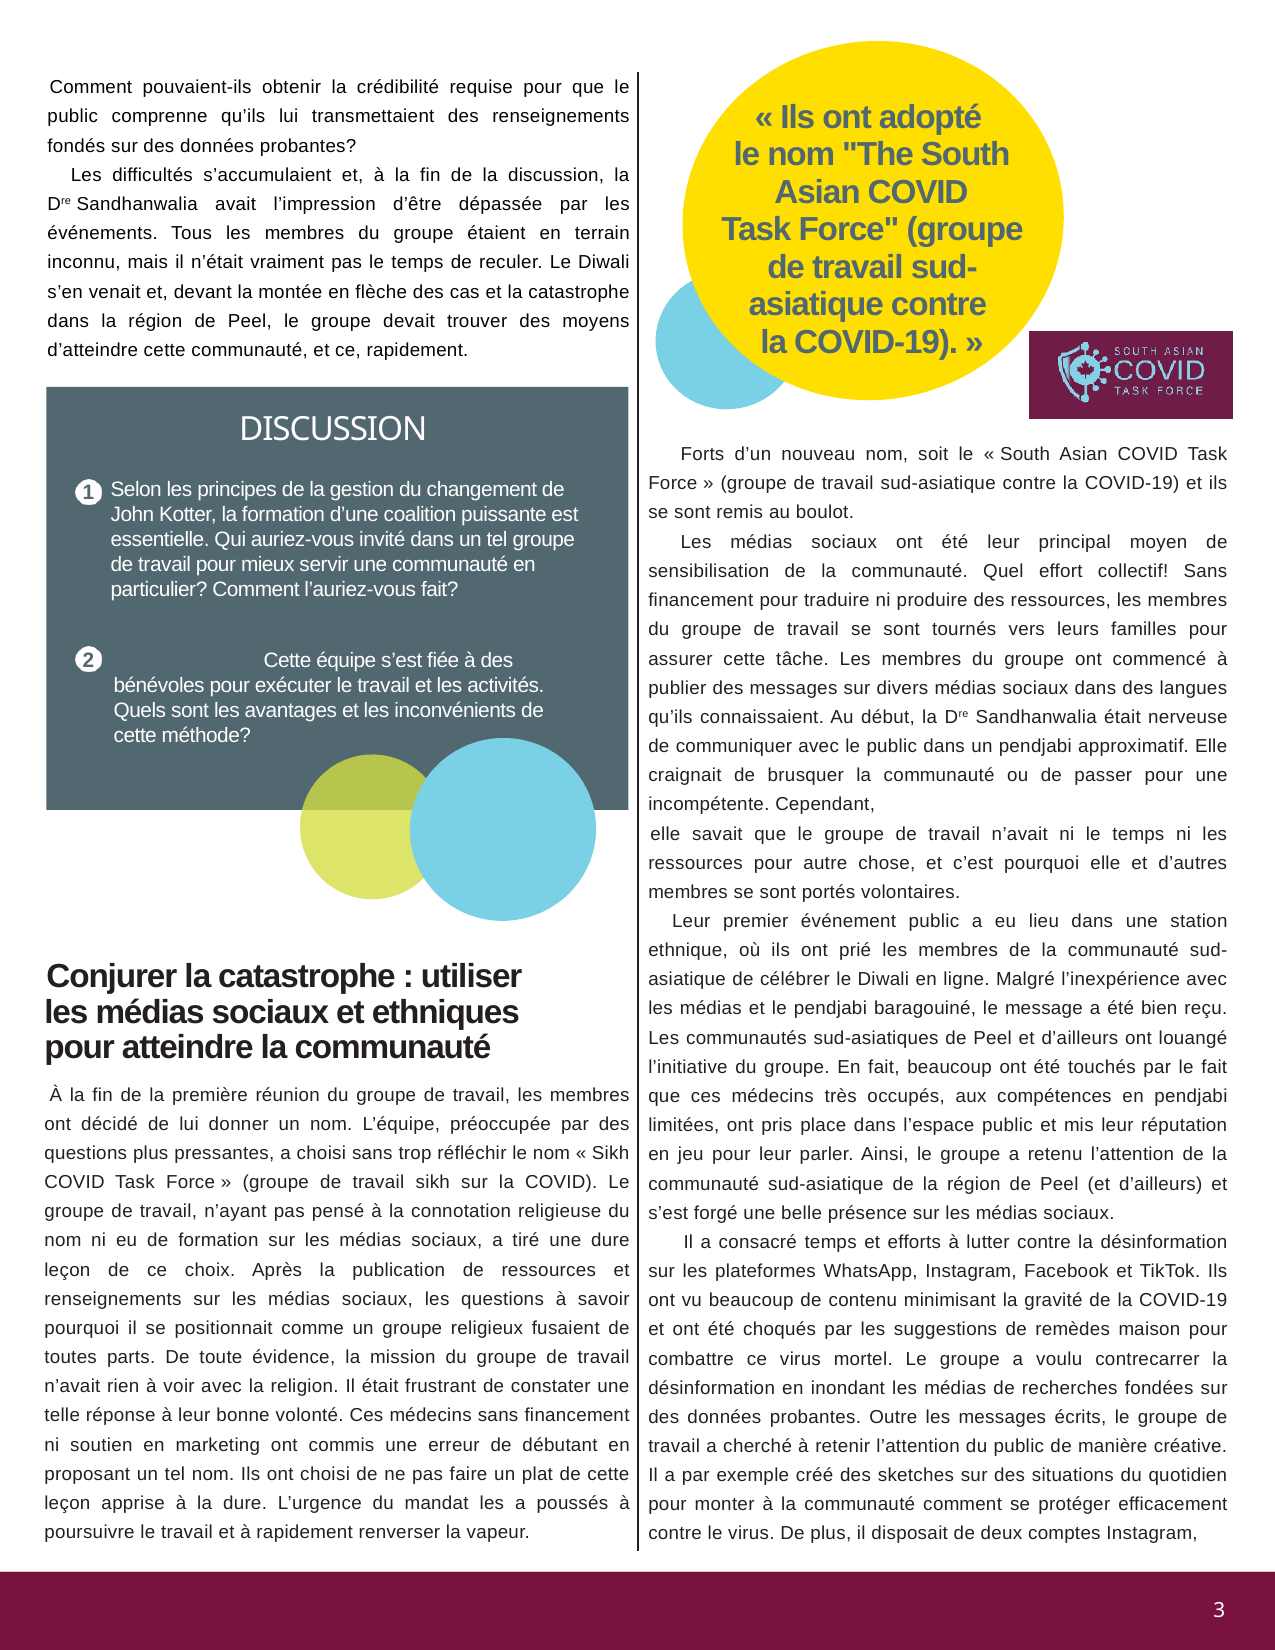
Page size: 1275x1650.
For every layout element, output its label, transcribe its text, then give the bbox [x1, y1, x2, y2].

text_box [299, 737, 597, 922]
text_box Comment pouvaient-ils obtenir la crédibilité requise pour que le public comprenne qu’ils lui transmettaient des renseignements fondés sur des données probantes? Les difficultés s’accumulaient et, à la fin de la discussion, la Dre Sandhanwalia avait l’impression d’être dépassée par les événements. Tous les membres du groupe étaient en terrain inconnu, mais il n’était vraiment pas le temps de reculer. Le Diwali s’en venait et, devant la montée en flèche des cas et la catastrophe dans la région de Peel, le groupe devait trouver des moyens d’atteindre cette communauté, et ce, rapidement. [47, 68, 631, 361]
picture [75, 646, 102, 673]
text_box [0, 1571, 1275, 1650]
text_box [655, 40, 1233, 420]
text_box Forts d’un nouveau nom, soit le « South Asian COVID Task Force » (groupe de travail sud-asiatique contre la COVID-19) et ils se sont remis au boulot. Les médias sociaux ont été leur principal moyen de sensibilisation de la communauté. Quel effort collectif! Sans financement pour traduire ni produire des ressources, les membres du groupe de travail se sont tournés vers leurs familles pour assurer cette tâche. Les membres du groupe ont commencé à publier des messages sur divers médias sociaux dans des langues qu’ils connaissaient. Au début, la Dre Sandhanwalia était nerveuse de communiquer avec le public dans un pendjabi approximatif. Elle craignait de brusquer la communauté ou de passer pour une incompétente. Cependant, elle savait que le groupe de travail n’avait ni le temps ni les ressources pour autre chose, et c’est pourquoi elle et d’autres membres se sont portés volontaires. Leur premier événement public a eu lieu dans une station ethnique, où ils ont prié les membres de la communauté sud-asiatique de célébrer le Diwali en ligne. Malgré l’inexpérience avec les médias et le pendjabi baragouiné, le message a été bien reçu. Les communautés sud-asiatiques de Peel et d’ailleurs ont louangé l’initiative du groupe. En fait, beaucoup ont été touchés par le fait que ces médecins très occupés, aux compétences en pendjabi limitées, ont pris place dans l’espace public et mis leur réputation en jeu pour leur parler. Ainsi, le groupe a retenu l’attention de la communauté sud-asiatique de la région de Peel (et d’ailleurs) et s’est forgé une belle présence sur les médias sociaux. Il a consacré temps et efforts à lutter contre la désinformation sur les plateformes WhatsApp, Instagram, Facebook et TikTok. Ils ont vu beaucoup de contenu minimisant la gravité de la COVID-19 et ont été choqués par les suggestions de remèdes maison pour combattre ce virus mortel. Le groupe a voulu contrecarrer la désinformation en inondant les médias de recherches fondées sur des données probantes. Outre les messages écrits, le groupe de travail a cherché à retenir l’attention du public de manière créative. Il a par exemple créé des sketches sur des situations du quotidien pour monter à la communauté comment se protéger efficacement contre le virus. De plus, il disposait de deux comptes Instagram, [648, 435, 1229, 1544]
text_box Conjurer la catastrophe : utiliser les médias sociaux et ethniques pour atteindre la communauté À la fin de la première réunion du groupe de travail, les membres ont décidé de lui donner un nom. L’équipe, préoccupée par des questions plus pressantes, a choisi sans trop réfléchir le nom « Sikh COVID Task Force » (groupe de travail sikh sur la COVID). Le groupe de travail, n’ayant pas pensé à la connotation religieuse du nom ni eu de formation sur les médias sociaux, a tiré une dure leçon de ce choix. Après la publication de ressources et renseignements sur les médias sociaux, les questions à savoir pourquoi il se positionnait comme un groupe religieux fusaient de toutes parts. De toute évidence, la mission du groupe de travail n’avait rien à voir avec la religion. Il était frustrant de constater une telle réponse à leur bonne volonté. Ces médecins sans financement ni soutien en marketing ont commis une erreur de débutant en proposant un tel nom. Ils ont choisi de ne pas faire un plat de cette leçon apprise à la dure. L’urgence du mandat les a poussés à poursuivre le travail et à rapidement renverser la vapeur. [44, 958, 631, 1543]
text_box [46, 386, 629, 811]
